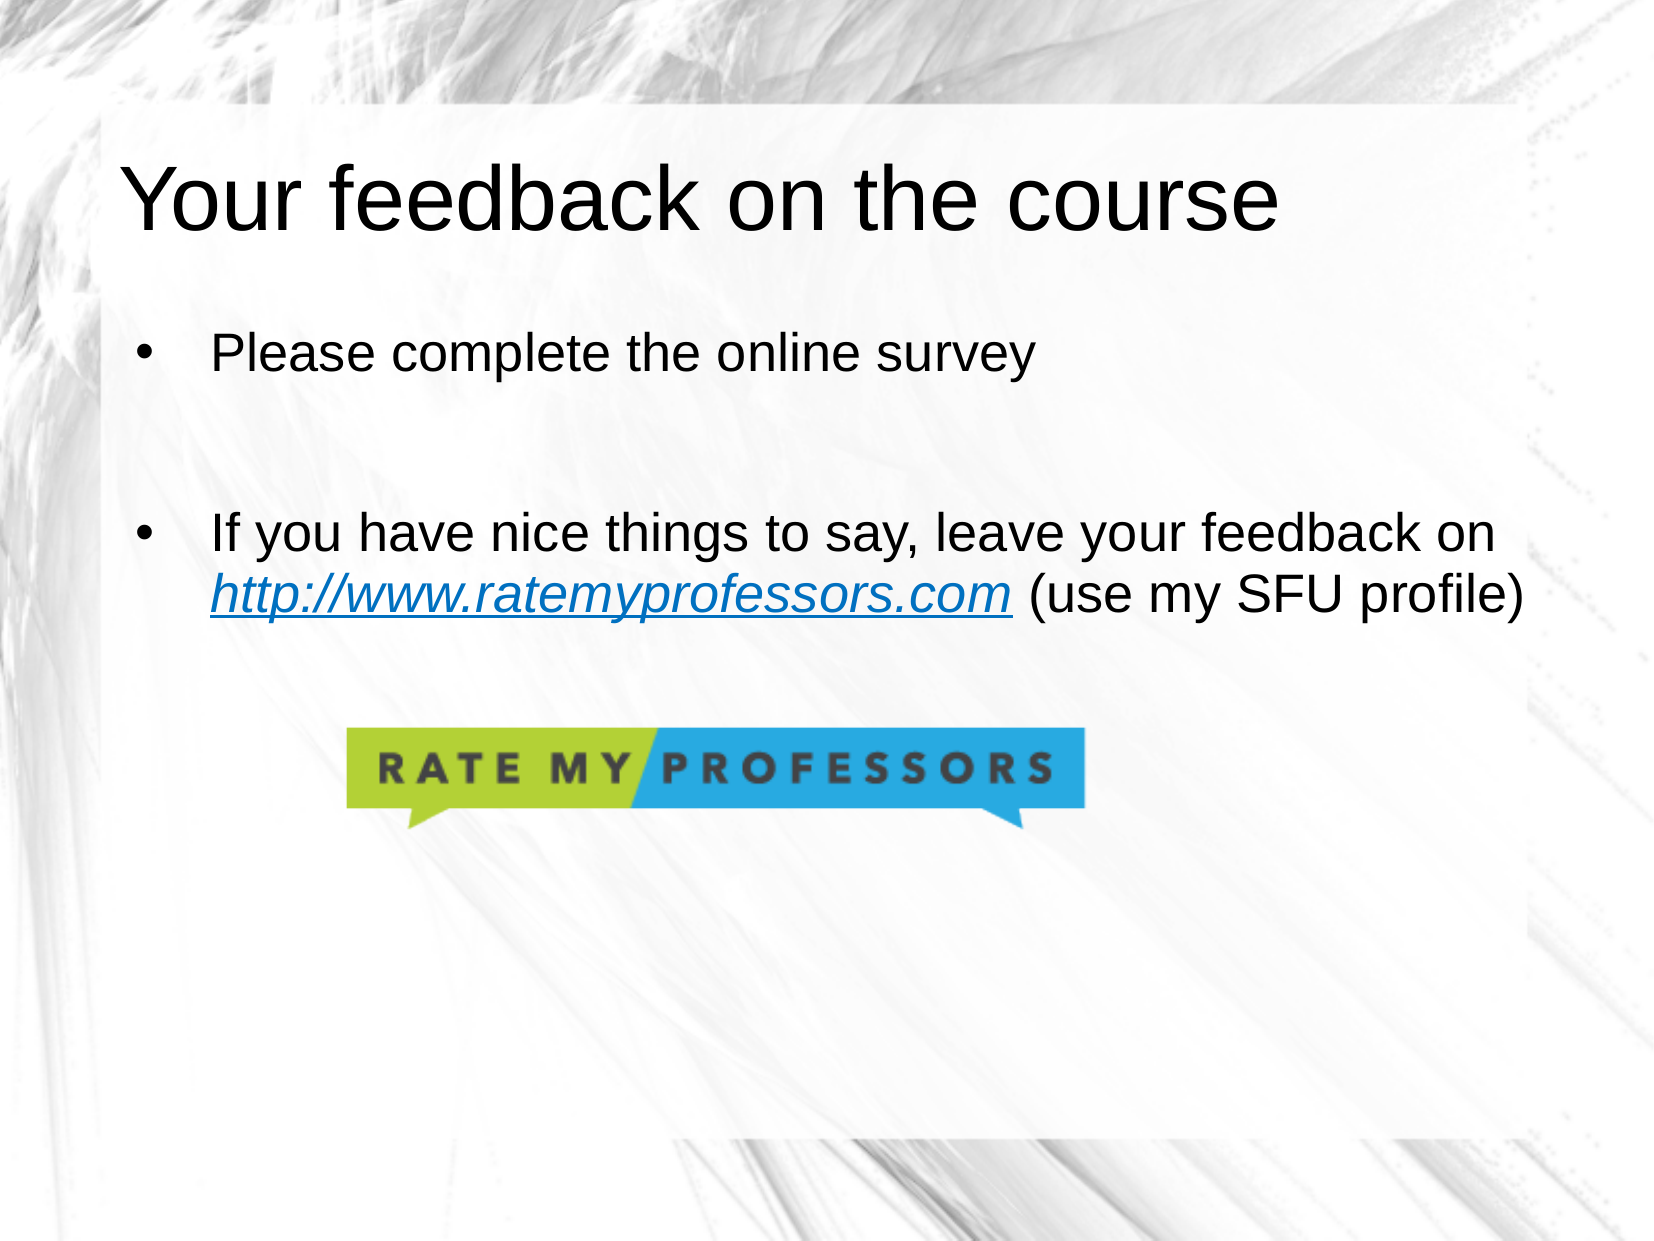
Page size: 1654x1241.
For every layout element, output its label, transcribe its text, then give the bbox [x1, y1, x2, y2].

picture [0, 0, 1654, 1241]
title Your feedback on the course [118, 93, 1506, 299]
list Please complete the online survey If you have nice things to say, leave your feedback on http://www.ratemyprofessors.com (use my SFU profile) [118, 319, 1571, 1109]
